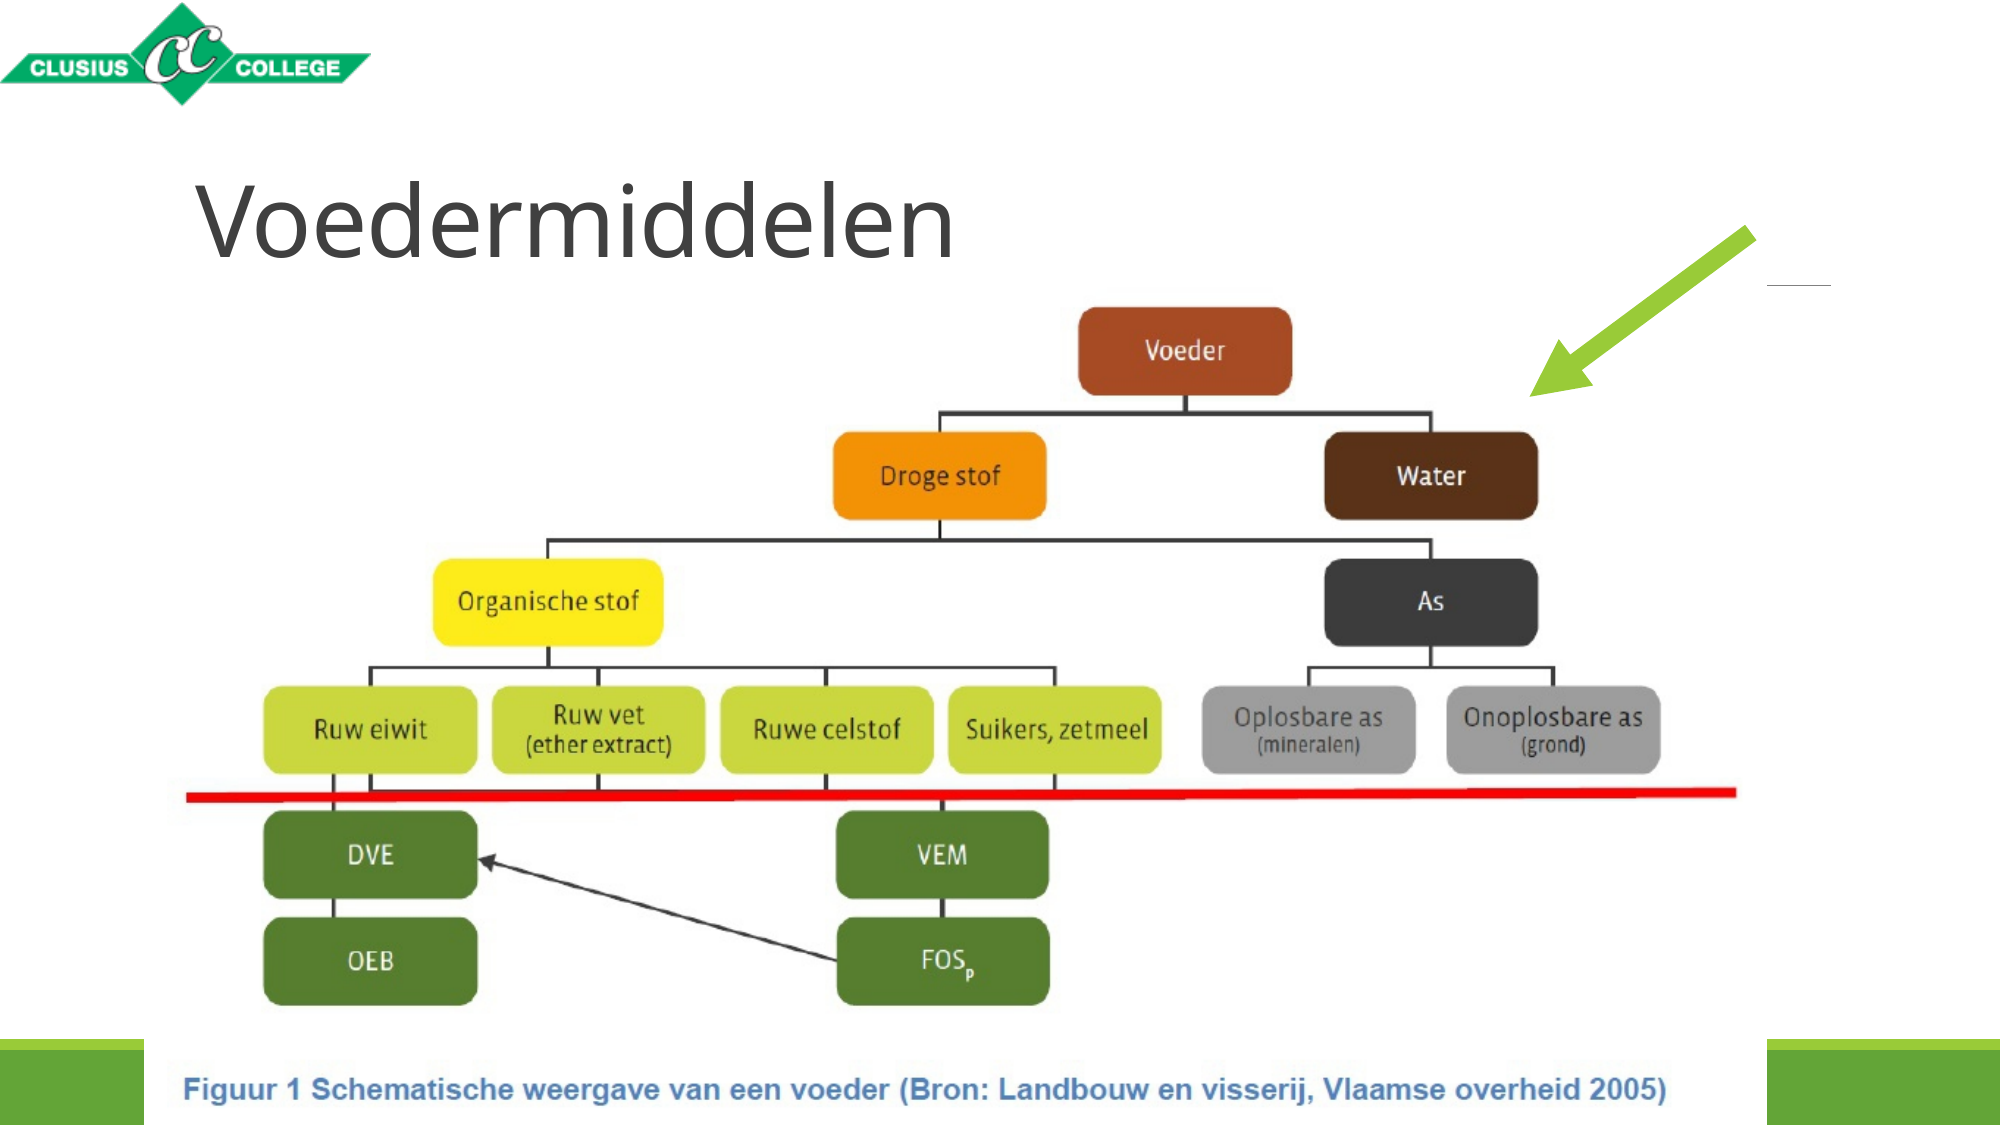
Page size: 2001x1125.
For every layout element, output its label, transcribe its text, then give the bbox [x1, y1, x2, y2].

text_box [1528, 231, 1752, 398]
picture [143, 284, 1768, 1125]
picture [0, 1, 371, 108]
title Voedermiddelen [180, 47, 1830, 285]
